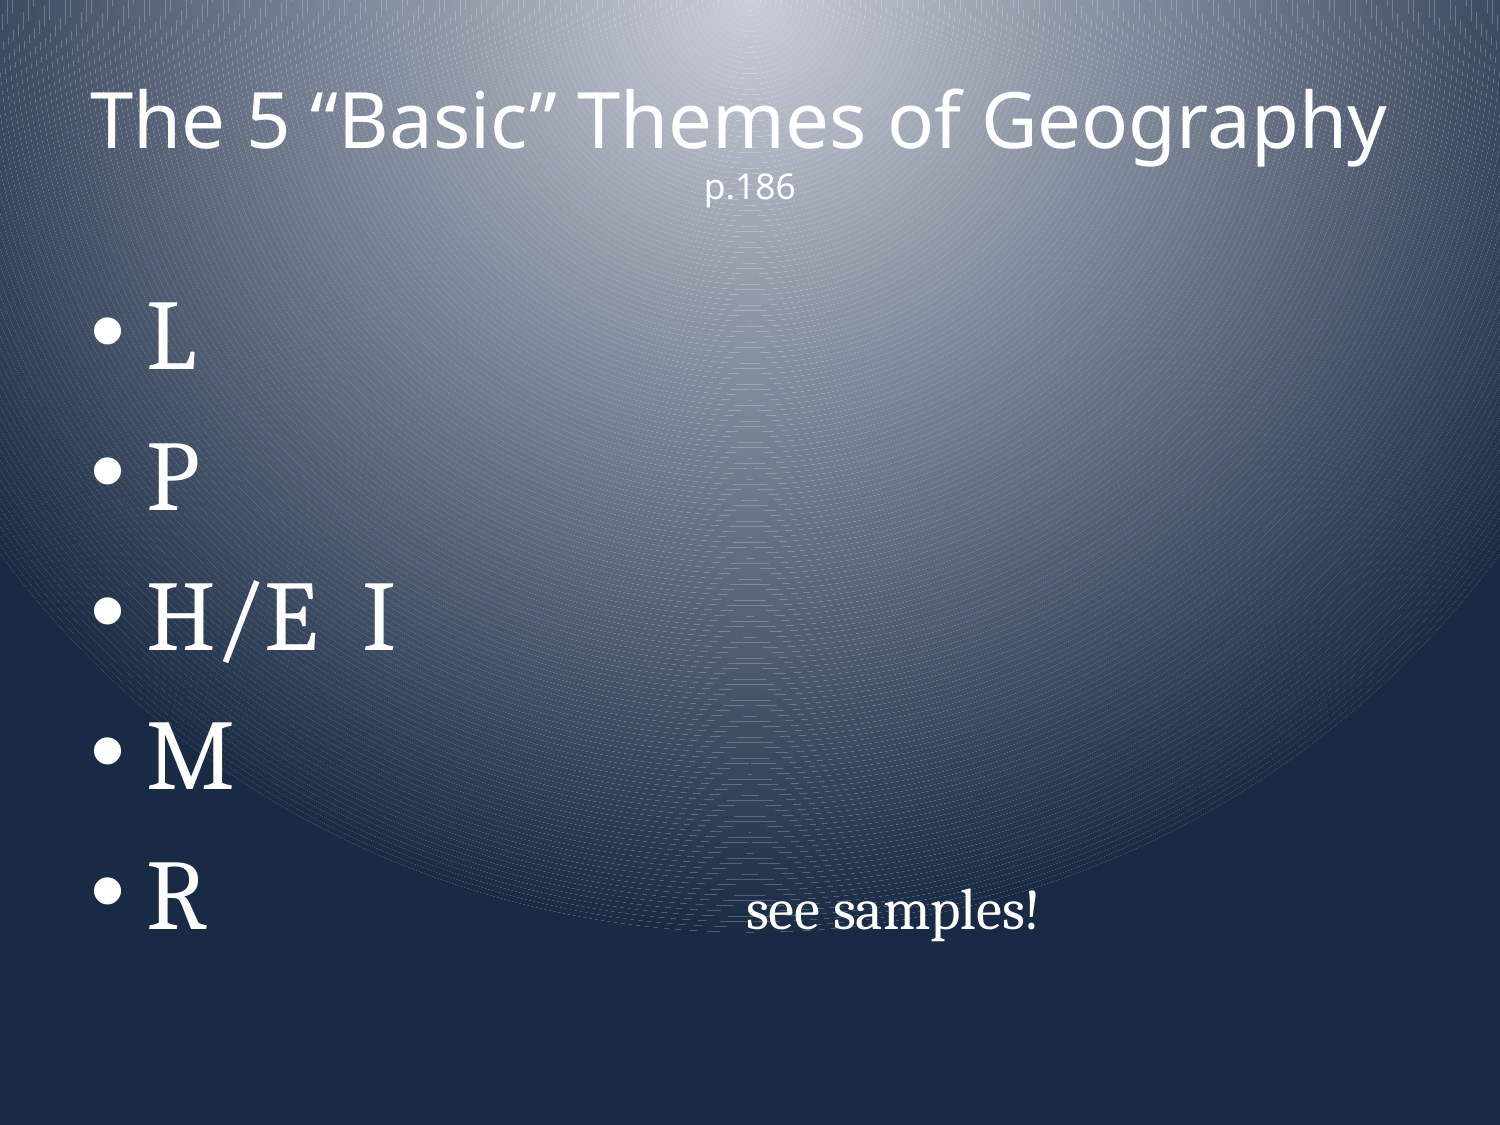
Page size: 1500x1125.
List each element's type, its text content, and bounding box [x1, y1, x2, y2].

list L P H/E I M R see samples! [75, 262, 1425, 1005]
title The 5 “Basic” Themes of Geography p.186 [75, 45, 1425, 233]
